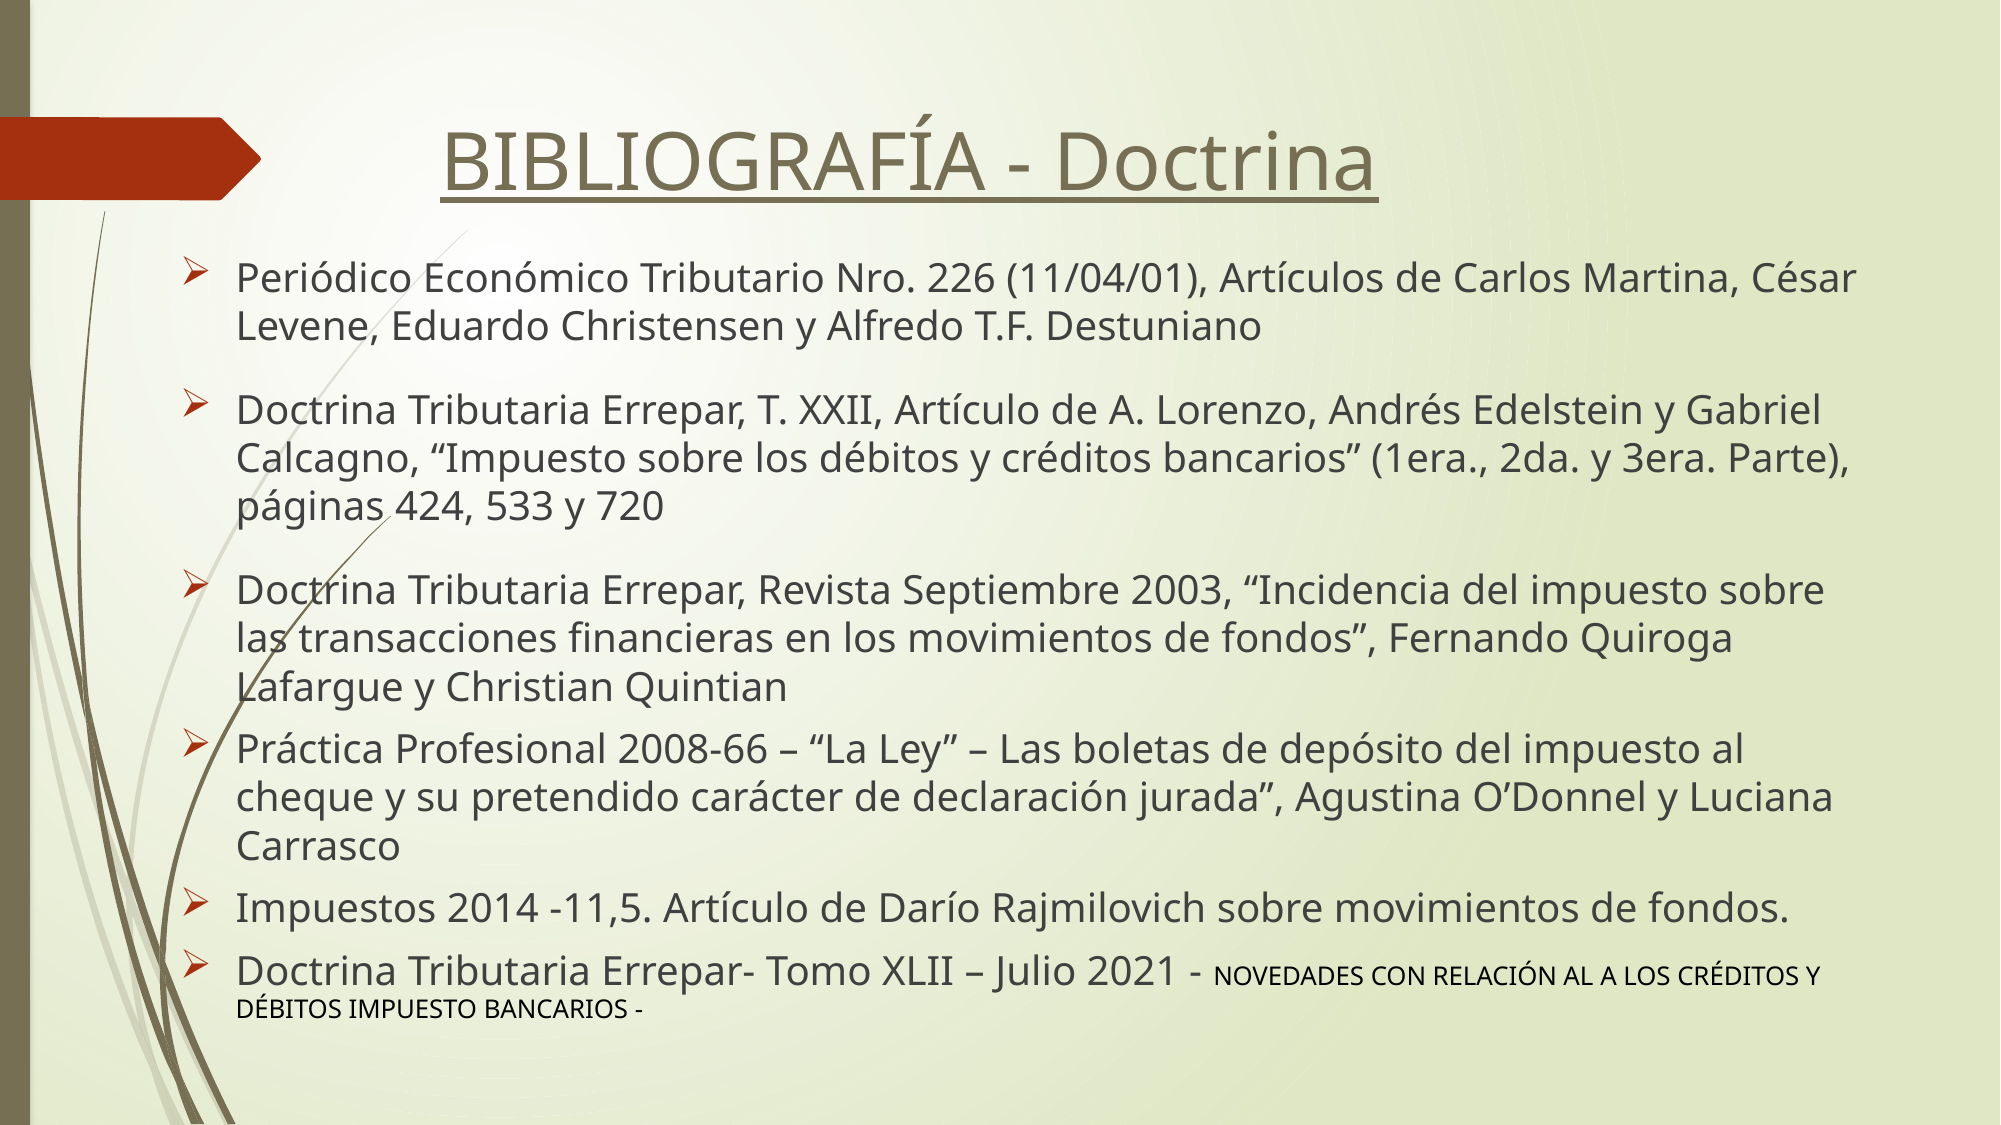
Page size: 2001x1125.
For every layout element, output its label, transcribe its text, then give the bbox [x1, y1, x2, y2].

list Periódico Económico Tributario Nro. 226 (11/04/01), Artículos de Carlos Martina, César Levene, Eduardo Christensen y Alfredo T.F. Destuniano Doctrina Tributaria Errepar, T. XXII, Artículo de A. Lorenzo, Andrés Edelstein y Gabriel Calcagno, “Impuesto sobre los débitos y créditos bancarios” (1era., 2da. y 3era. Parte), páginas 424, 533 y 720 Doctrina Tributaria Errepar, Revista Septiembre 2003, “Incidencia del impuesto sobre las transacciones financieras en los movimientos de fondos”, Fernando Quiroga Lafargue y Christian Quintian Práctica Profesional 2008-66 – “La Ley” – Las boletas de depósito del impuesto al cheque y su pretendido carácter de declaración jurada”, Agustina O’Donnel y Luciana Carrasco Impuestos 2014 -11,5. Artículo de Darío Rajmilovich sobre movimientos de fondos. Doctrina Tributaria Errepar- Tomo XLII – Julio 2021 - NOVEDADES CON RELACIÓN AL A LOS CRÉDITOS Y DÉBITOS IMPUESTO BANCARIOS - [165, 244, 1888, 1086]
title BIBLIOGRAFÍA - Doctrina [425, 102, 1888, 244]
